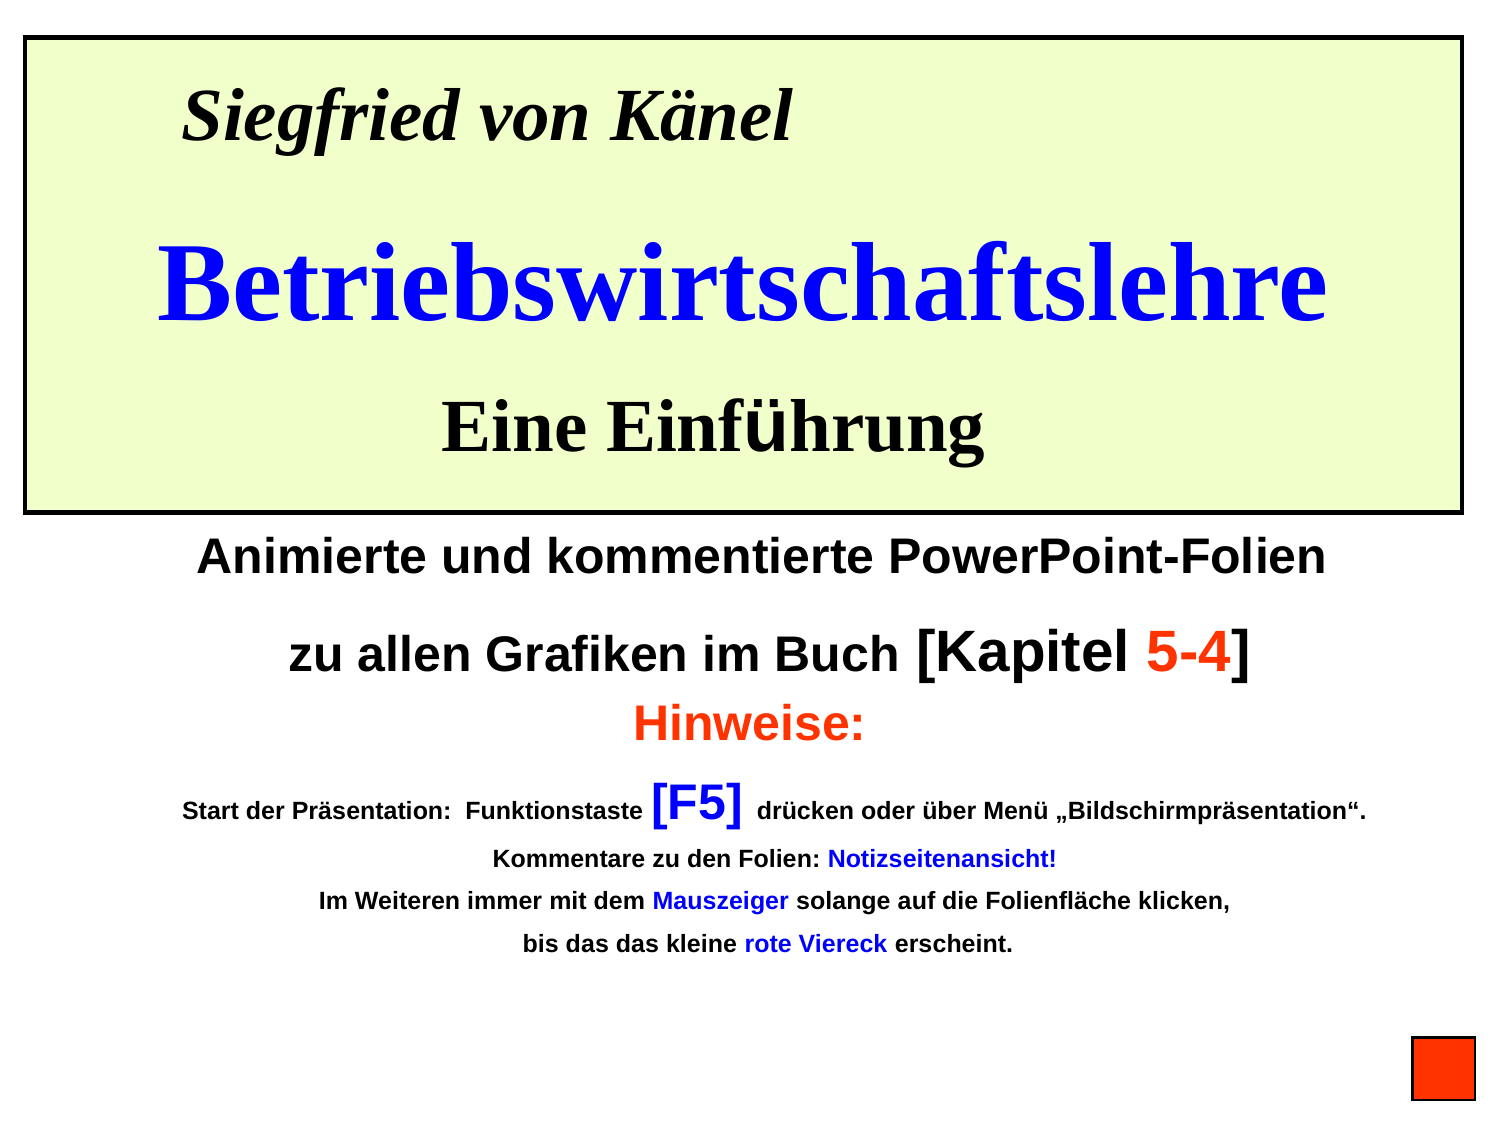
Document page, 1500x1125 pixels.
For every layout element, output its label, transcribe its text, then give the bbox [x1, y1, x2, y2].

text_box Betriebswirtschaftslehre [137, 200, 1350, 350]
text_box [1412, 1037, 1475, 1100]
text_box [24, 37, 1463, 513]
text_box Eine Einführung [301, 368, 1126, 474]
text_box Animierte und kommentierte PowerPoint-Folien zu allen Grafiken im Buch [Kapitel 5-4] [124, 516, 1400, 682]
text_box Start der Präsentation: Funktionstaste [F5] drücken oder über Menü „Bildschirmpräsentation“. Kommentare zu den Folien: Notizseitenansicht! Im Weiteren immer mit dem Mauszeiger solange auf die Folienfläche klicken, bis das das kleine rote Viereck erscheint. [75, 762, 1475, 1075]
text_box Hinweise: [62, 682, 1438, 758]
text_box Siegfried von Känel [74, 57, 900, 163]
